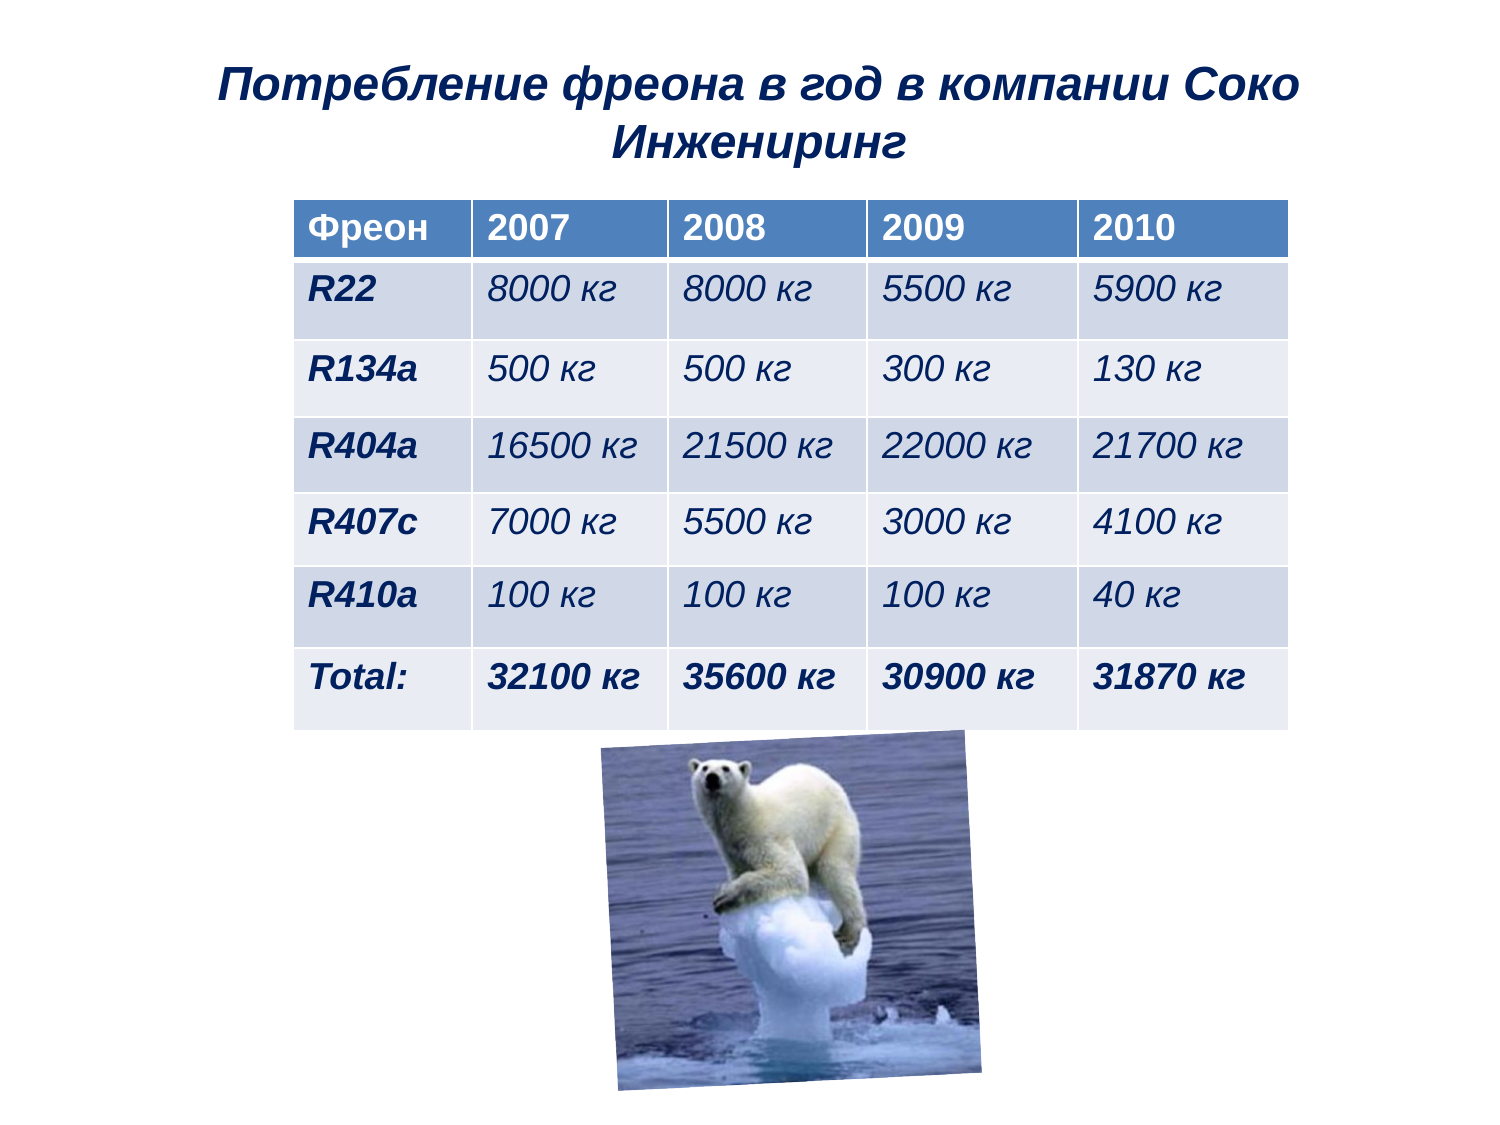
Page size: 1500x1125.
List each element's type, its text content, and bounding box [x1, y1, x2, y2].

table_cell 3000 кг [868, 494, 1077, 565]
table_cell 32100 кг [473, 649, 667, 730]
table_cell R404a [294, 418, 471, 492]
title Потребление фреона в год в компании Соко Инжениринг [93, 45, 1425, 176]
table_cell Total: [294, 649, 471, 730]
table_cell 500 кг [473, 341, 667, 416]
table_cell 300 кг [868, 341, 1077, 416]
table_header 2009 [868, 200, 1077, 257]
table_cell 40 кг [1079, 567, 1288, 647]
table_cell 16500 кг [473, 418, 667, 492]
table_cell 100 кг [669, 567, 866, 647]
table_header 2007 [473, 200, 667, 257]
table_cell 5900 кг [1079, 263, 1288, 339]
table_header 2008 [669, 200, 866, 257]
table_cell 5500 кг [868, 263, 1077, 339]
table_cell 100 кг [868, 567, 1077, 647]
table_cell 31870 кг [1079, 649, 1288, 730]
table_header Фреон [294, 200, 471, 257]
table_cell 21500 кг [669, 418, 866, 492]
table_cell 30900 кг [868, 649, 1077, 730]
table_cell 100 кг [473, 567, 667, 647]
table_cell 130 кг [1079, 341, 1288, 416]
table_header 2010 [1079, 200, 1288, 257]
table_cell R407c [294, 494, 471, 565]
table_cell 8000 кг [669, 263, 866, 339]
table_cell R22 [294, 263, 471, 339]
table_cell 5500 кг [669, 494, 866, 565]
table_cell 500 кг [669, 341, 866, 416]
table_cell R410a [294, 567, 471, 647]
table_cell 8000 кг [473, 263, 667, 339]
table_cell 21700 кг [1079, 418, 1288, 492]
table_cell 22000 кг [868, 418, 1077, 492]
picture [601, 730, 981, 1090]
table_cell 7000 кг [473, 494, 667, 565]
table_cell 4100 кг [1079, 494, 1288, 565]
table_cell 35600 кг [669, 649, 866, 730]
table_cell R134a [294, 341, 471, 416]
